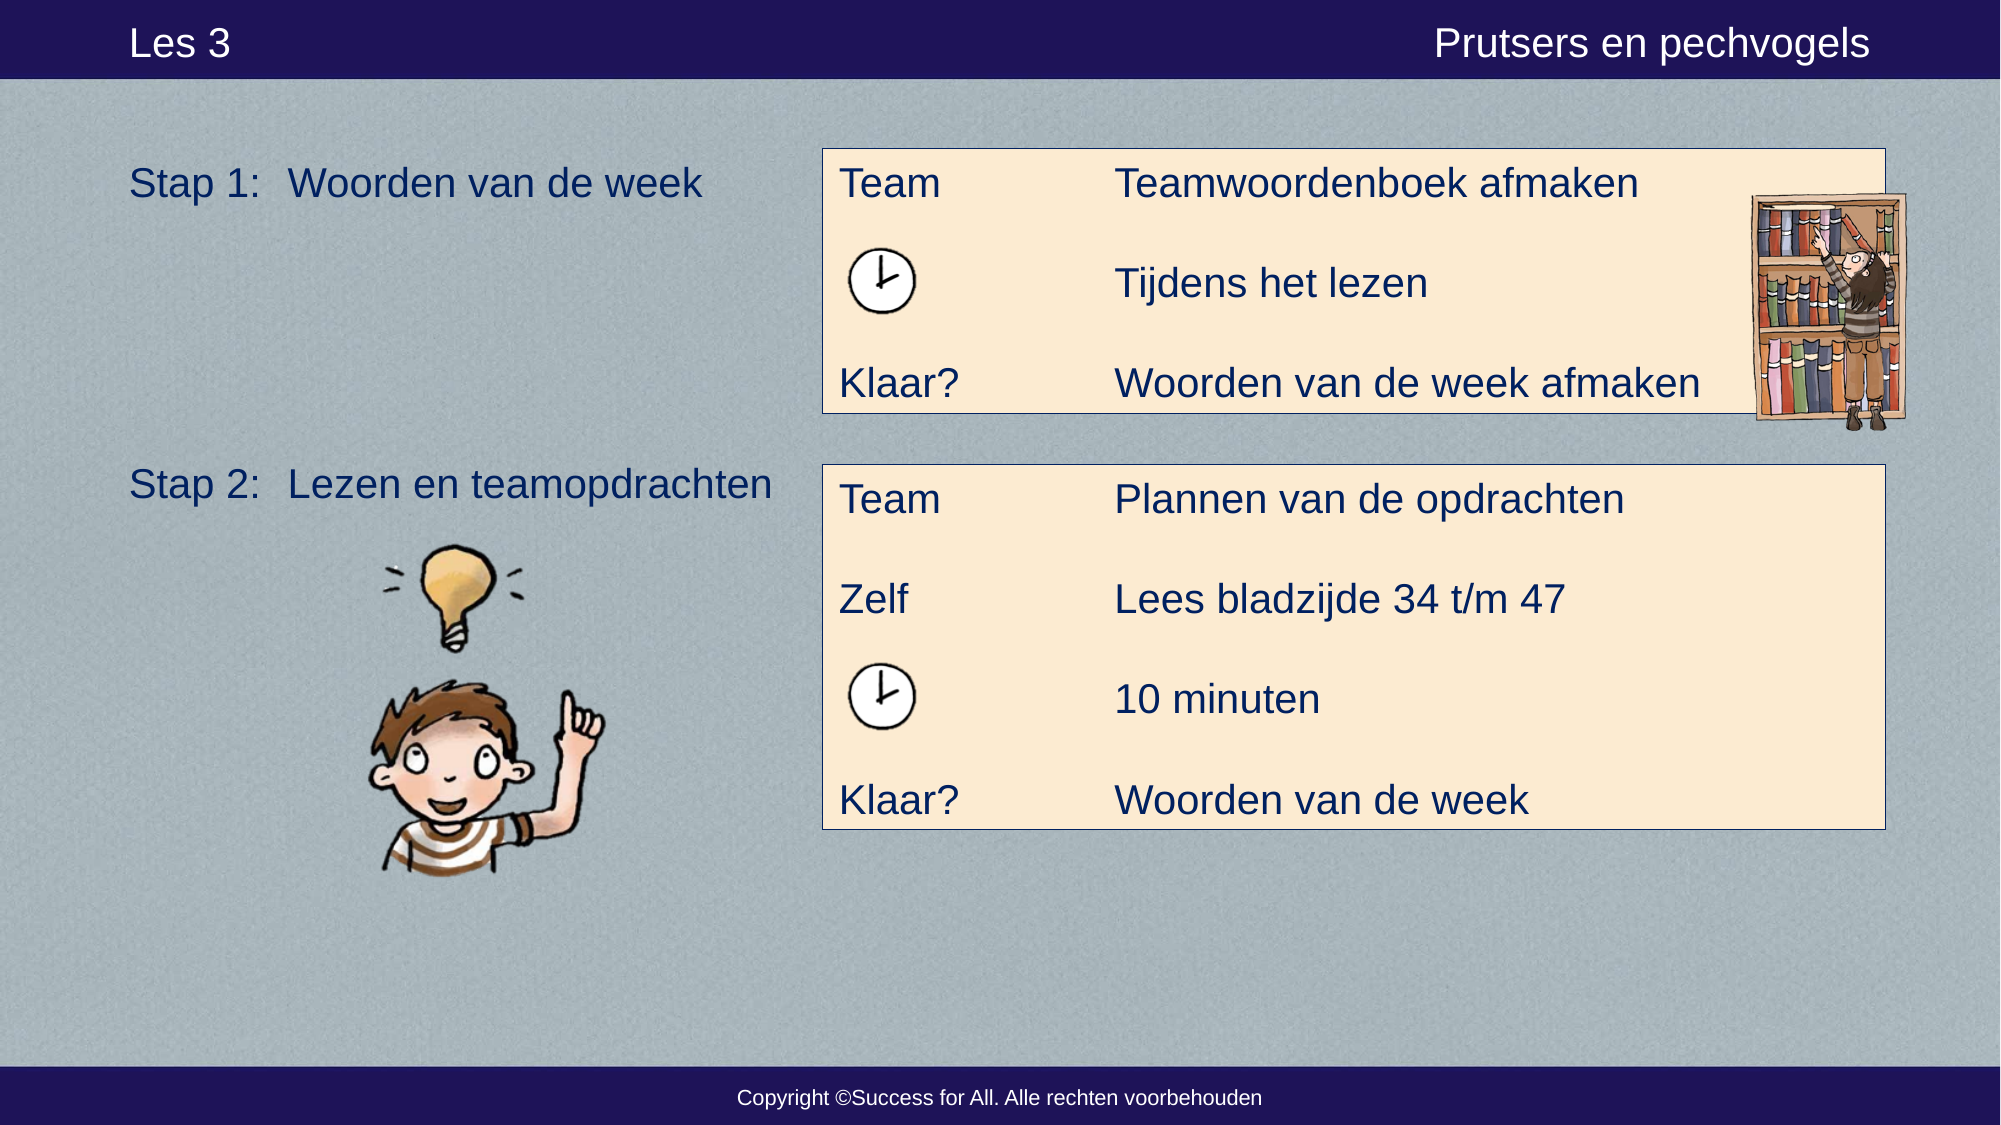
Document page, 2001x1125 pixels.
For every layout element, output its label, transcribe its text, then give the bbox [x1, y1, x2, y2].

text_box Team Teamwoordenboek afmaken Tijdens het lezen Klaar? Woorden van de week afmaken [822, 148, 1886, 414]
picture [0, 0, 2001, 1125]
text_box Stap 1: Woorden van de week Stap 2: Lezen en teamopdrachten [114, 148, 907, 564]
text_box Les 3 [114, 8, 354, 73]
text_box Prutsers en pechvogels [999, 8, 1886, 73]
text_box Team Plannen van de opdrachten Zelf Lees bladzijde 34 t/m 47 10 minuten Klaar? Woorden van de week [822, 464, 1886, 830]
text_box Copyright ©Success for All. Alle rechten voorbehouden [0, 1076, 2000, 1125]
